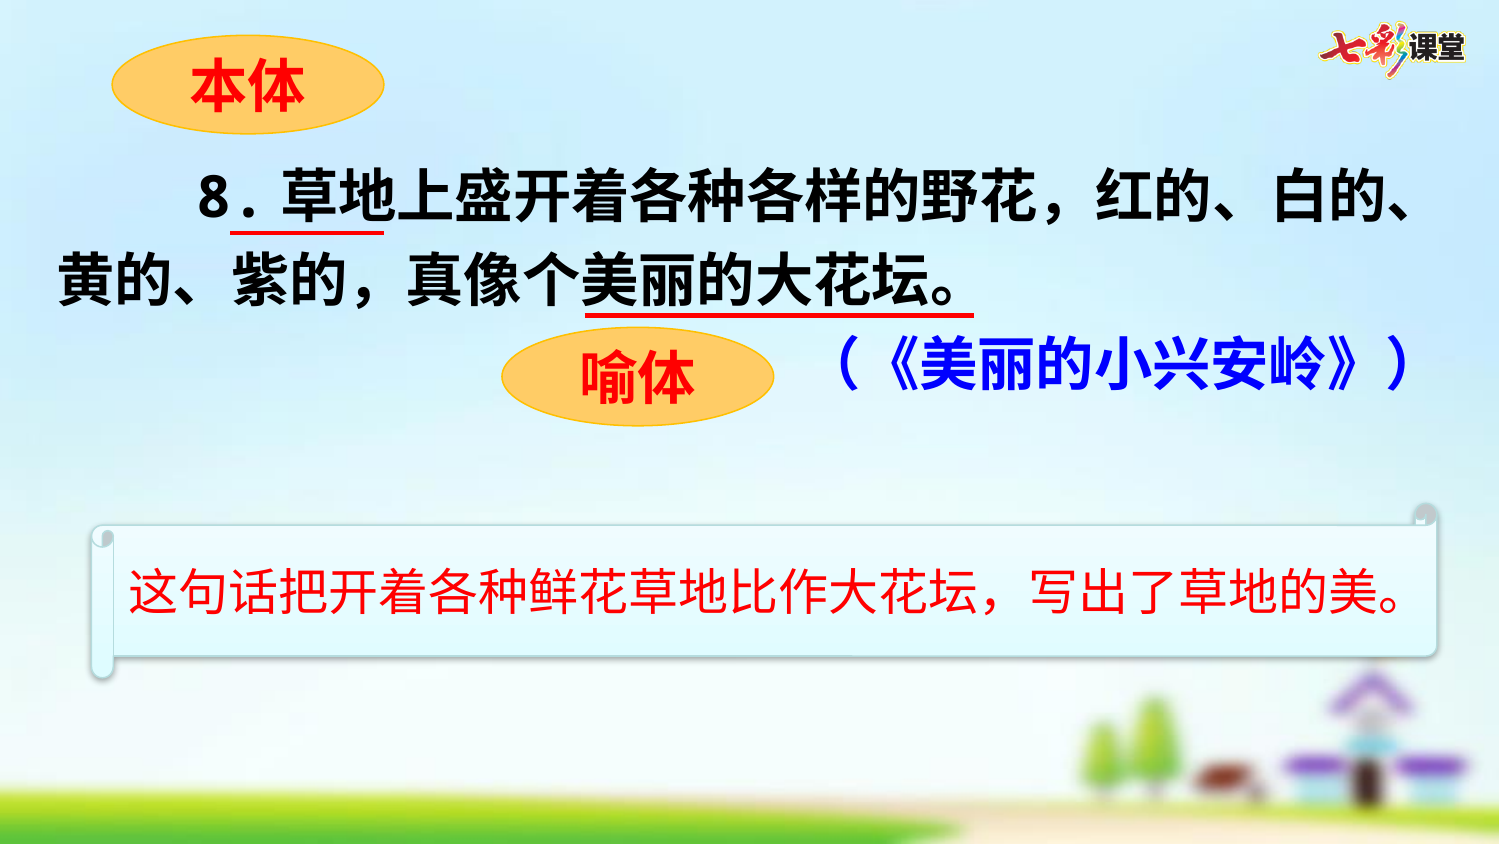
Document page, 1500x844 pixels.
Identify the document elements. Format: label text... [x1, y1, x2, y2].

text_box 8.草地上盛开着各种各样的野花，红的、白的、黄的、紫的，真像个美丽的大花坛。 （《美丽的小兴安岭》） [41, 138, 1459, 489]
text_box 这句话把开着各种鲜花草地比作大花坛，写出了草地的美。 [90, 502, 1438, 679]
text_box 本体 [110, 33, 386, 136]
picture [0, 0, 1499, 844]
text_box 喻体 [499, 325, 776, 428]
